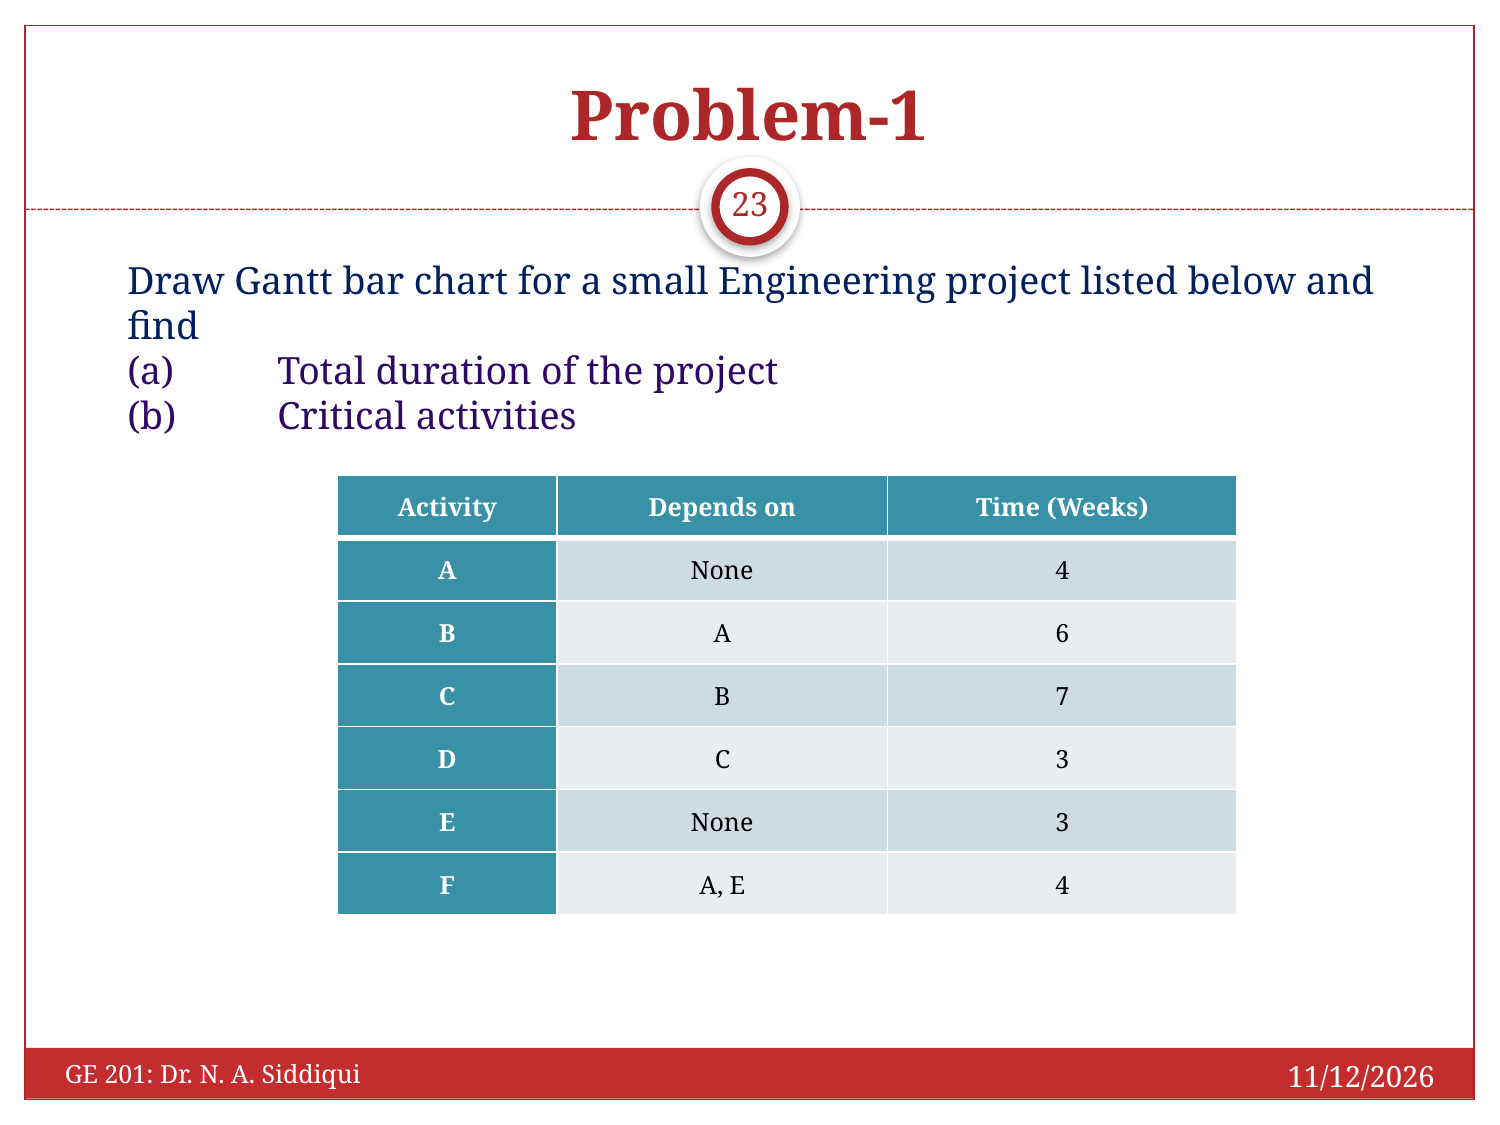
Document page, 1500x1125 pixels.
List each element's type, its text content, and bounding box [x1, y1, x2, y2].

table_cell 7 [888, 665, 1236, 726]
table_cell F [338, 853, 556, 914]
title Problem-1 [49, 37, 1450, 162]
slide_number 23 [712, 169, 788, 243]
table_cell B [338, 602, 556, 663]
table_header Time (Weeks) [888, 476, 1236, 535]
table_cell 3 [888, 727, 1236, 789]
table_cell B [558, 665, 887, 726]
table_header Depends on [558, 476, 887, 535]
table_cell C [338, 665, 556, 726]
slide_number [950, 1050, 1450, 1111]
table_cell A [338, 541, 556, 600]
table_cell A, E [558, 853, 887, 914]
table_cell A [558, 602, 887, 663]
table_cell 3 [888, 790, 1236, 851]
table_cell None [558, 790, 887, 851]
footer GE 201: Dr. N. A. Siddiqui [50, 1051, 638, 1112]
table_header Activity [338, 476, 556, 535]
text_box Draw Gantt bar chart for a small Engineering project listed below and find (a) Total duration of the project (b) Critical activities [112, 249, 1438, 445]
table_cell D [338, 727, 556, 789]
table_cell E [338, 790, 556, 851]
table_cell C [558, 727, 887, 789]
table_cell 6 [888, 602, 1236, 663]
table_cell 4 [888, 853, 1236, 914]
table_cell 4 [888, 541, 1236, 600]
table_cell None [558, 541, 887, 600]
